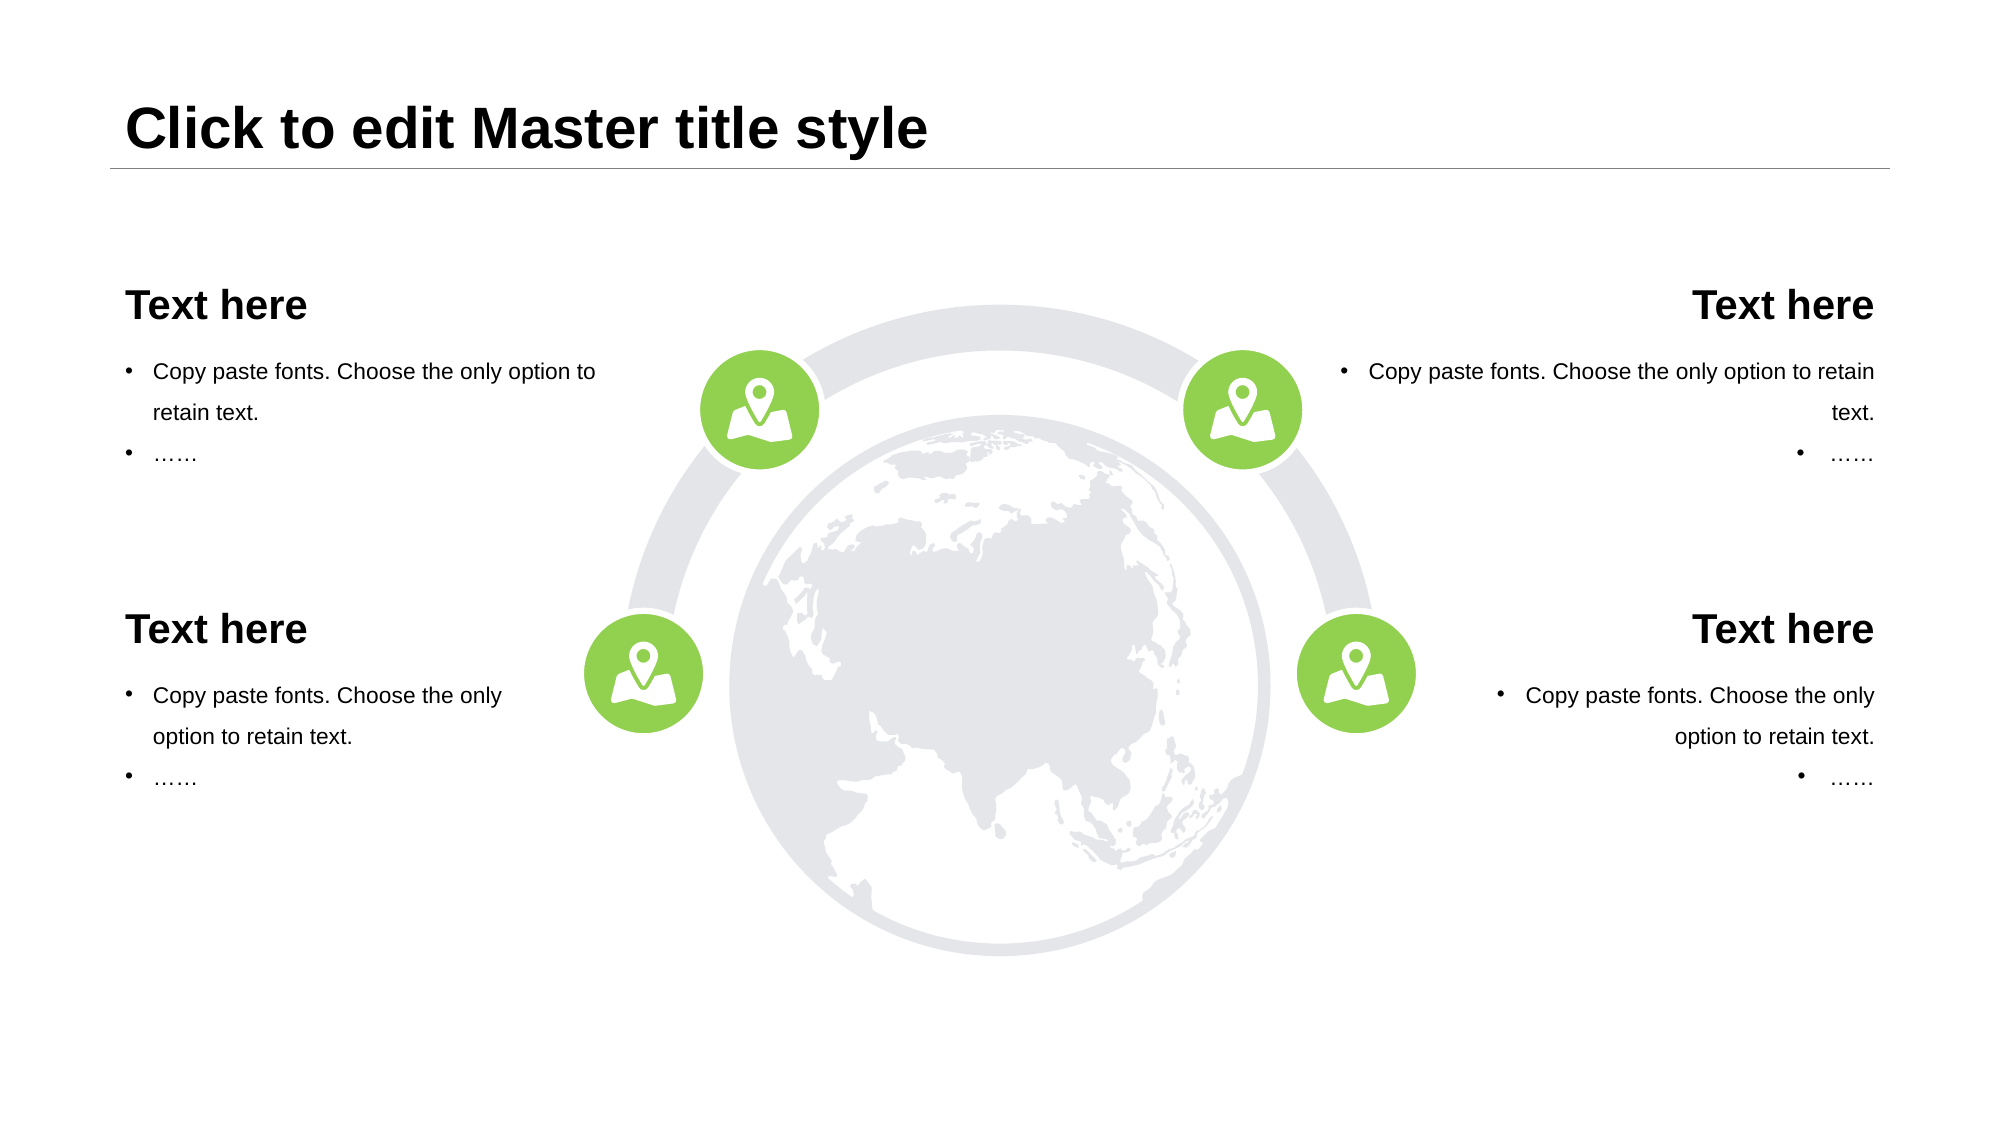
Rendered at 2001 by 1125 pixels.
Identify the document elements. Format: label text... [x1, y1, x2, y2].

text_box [110, 255, 1890, 1071]
title Click to edit Master title style [109, 0, 1890, 169]
